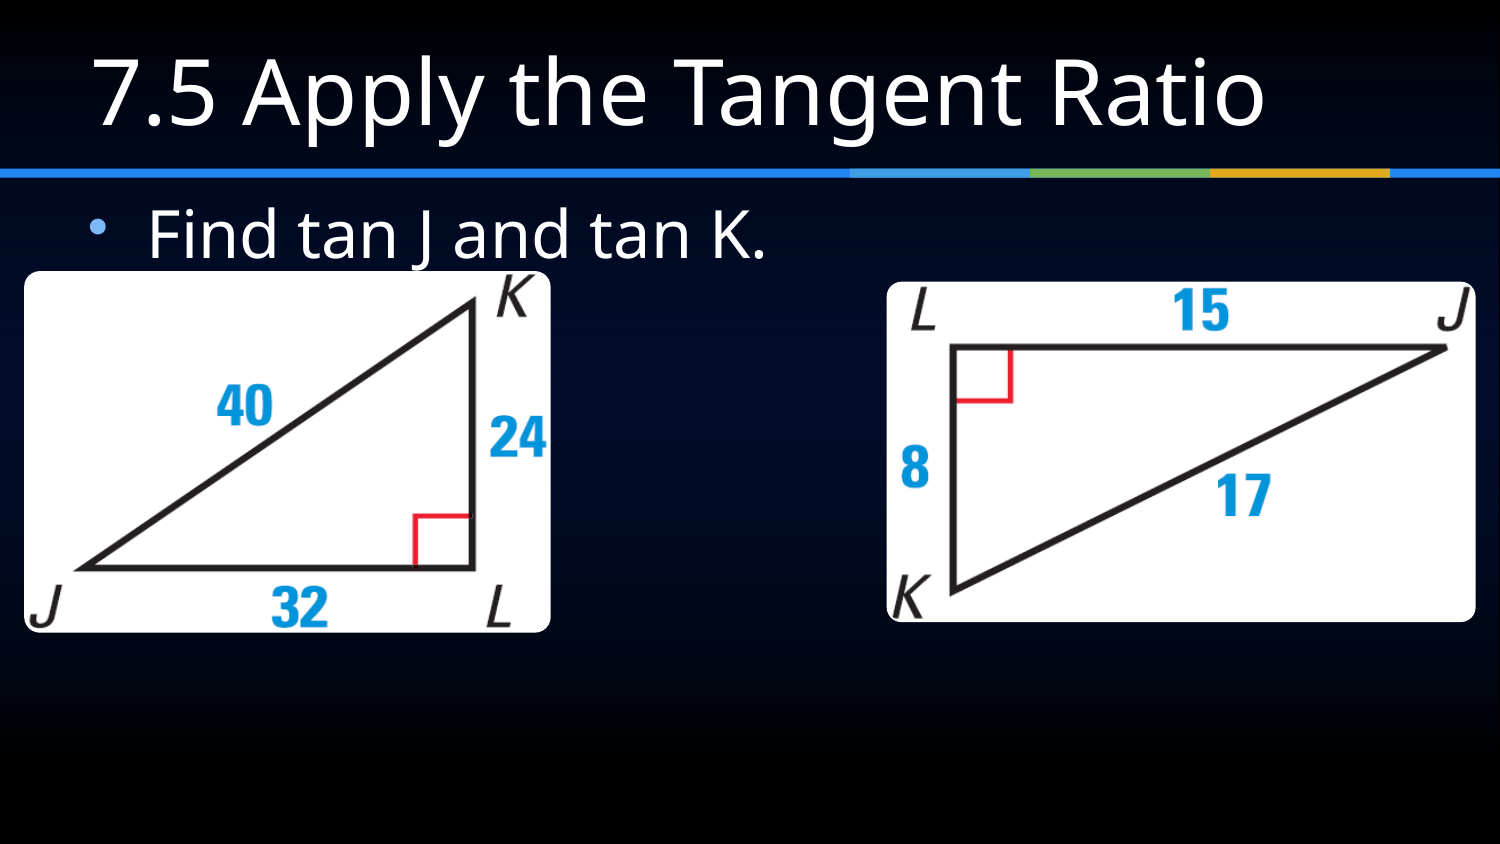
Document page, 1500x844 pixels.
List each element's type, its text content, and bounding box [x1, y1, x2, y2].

title 7.5 Apply the Tangent Ratio [75, 18, 1425, 160]
picture [24, 271, 551, 633]
picture [886, 281, 1476, 622]
list Find tan J and tan K. [75, 184, 1425, 754]
